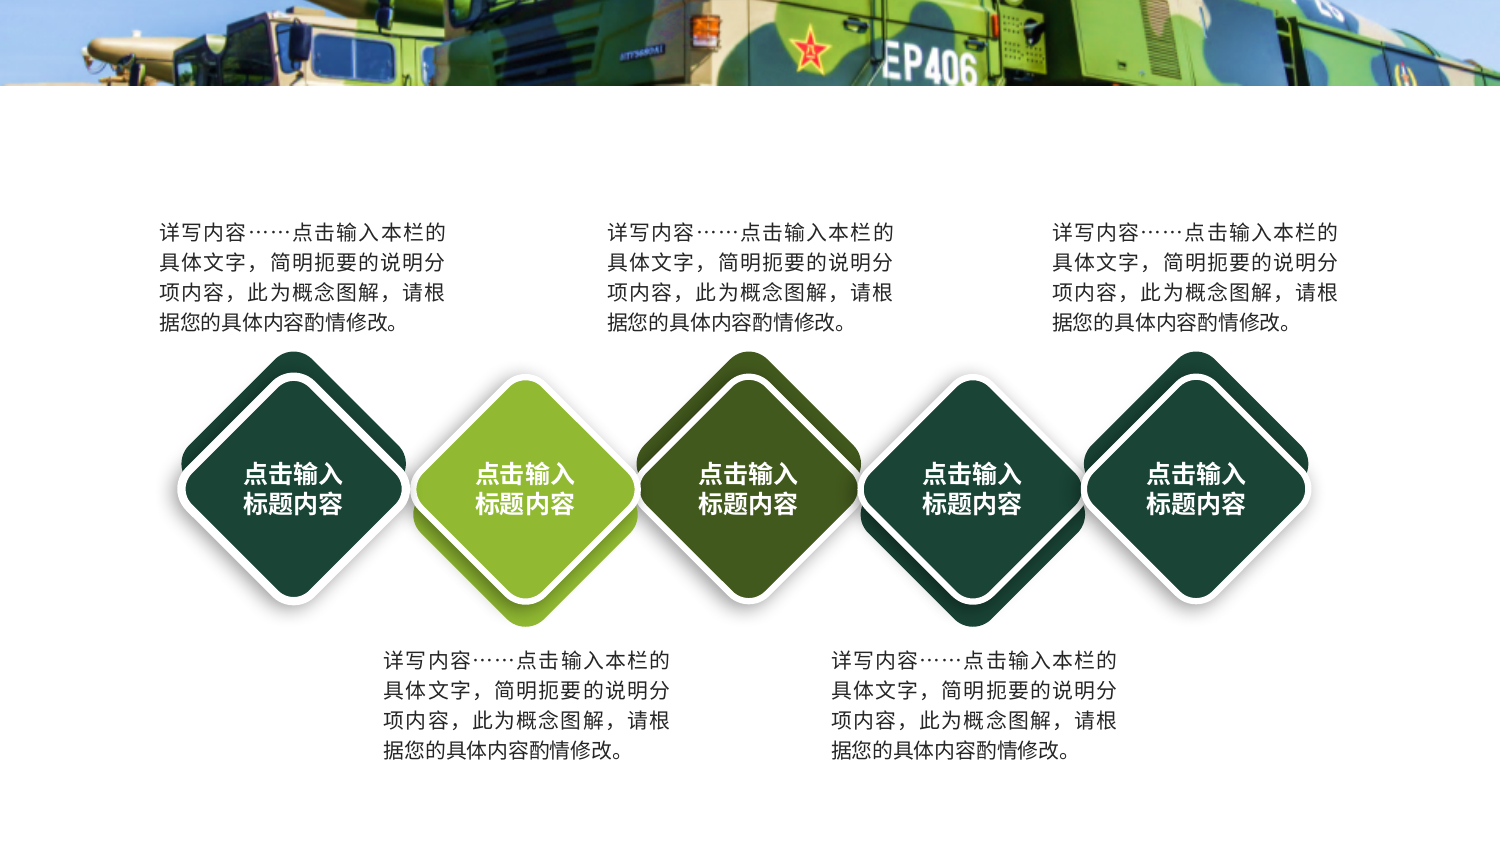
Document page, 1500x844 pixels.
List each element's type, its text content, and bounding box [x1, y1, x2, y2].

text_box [438, 402, 613, 602]
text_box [1109, 376, 1284, 576]
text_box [206, 376, 381, 576]
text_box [885, 402, 1060, 602]
text_box 详写内容……点击输入本栏的具体文字，简明扼要的说明分项内容，此为概念图解，请根据您的具体内容酌情修改。 [830, 643, 1118, 764]
text_box 详写内容……点击输入本栏的具体文字，简明扼要的说明分项内容，此为概念图解，请根据您的具体内容酌情修改。 [607, 214, 894, 335]
text_box 详写内容……点击输入本栏的具体文字，简明扼要的说明分项内容，此为概念图解，请根据您的具体内容酌情修改。 [383, 643, 671, 764]
text_box 详写内容……点击输入本栏的具体文字，简明扼要的说明分项内容，此为概念图解，请根据您的具体内容酌情修改。 [159, 214, 446, 335]
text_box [661, 376, 836, 576]
picture [0, 0, 1500, 86]
text_box 详写内容……点击输入本栏的具体文字，简明扼要的说明分项内容，此为概念图解，请根据您的具体内容酌情修改。 [1052, 214, 1339, 335]
